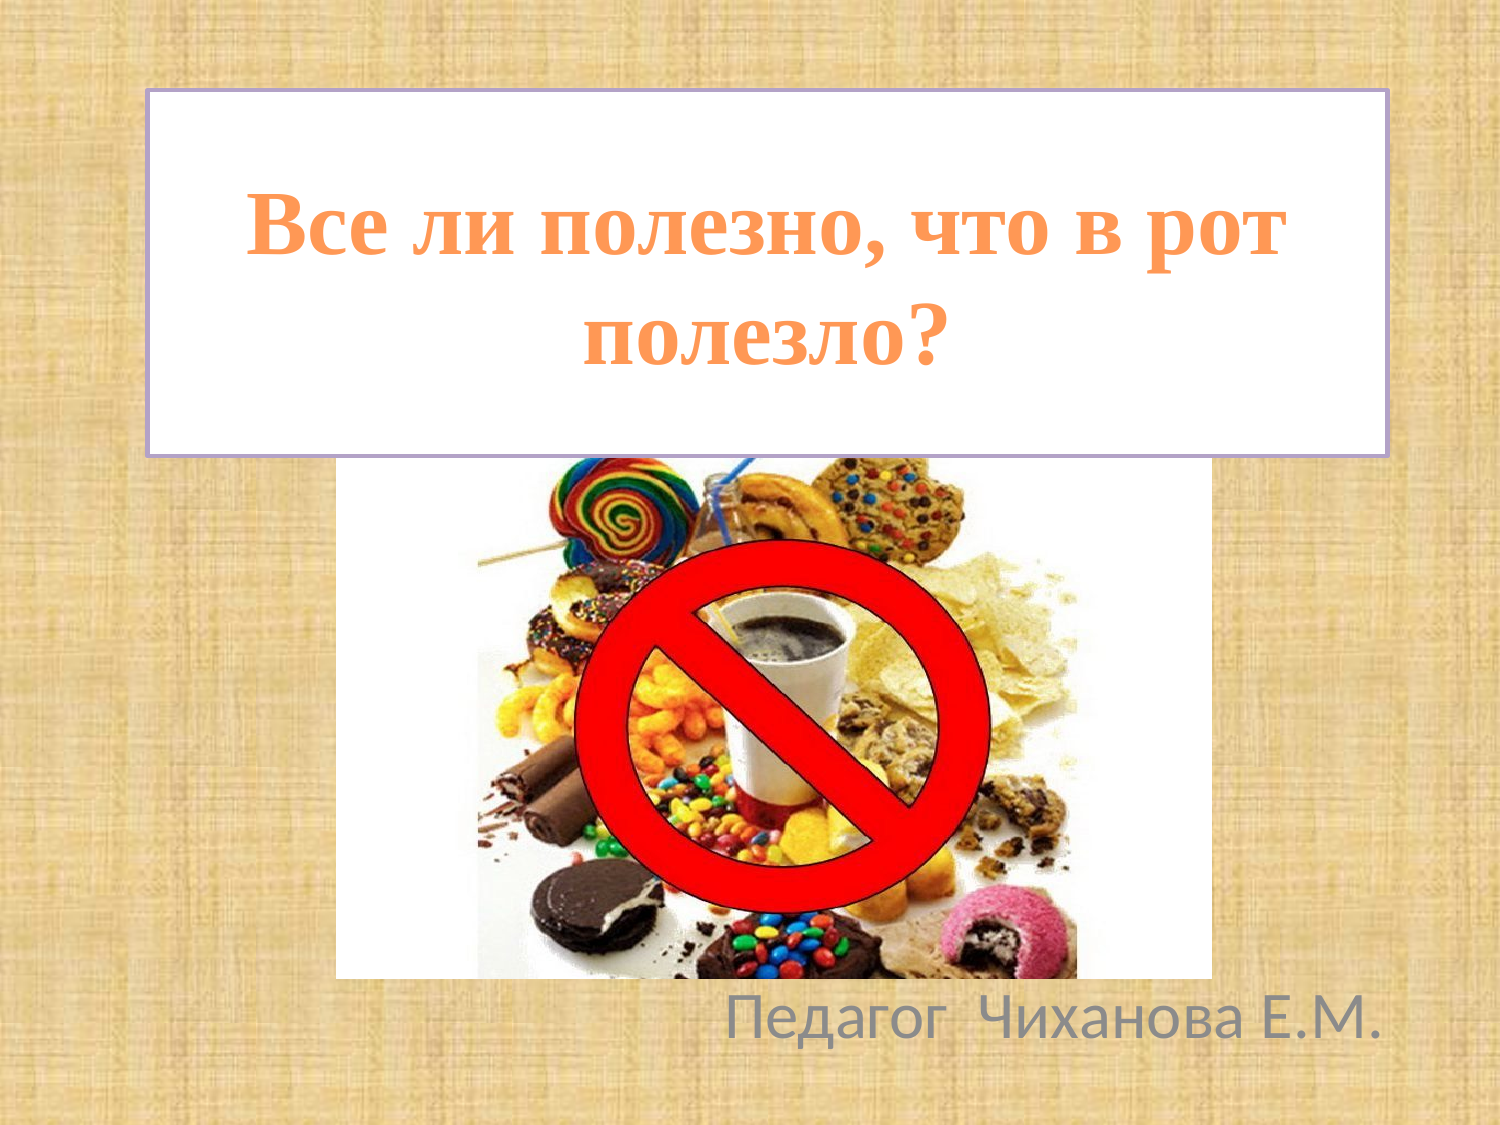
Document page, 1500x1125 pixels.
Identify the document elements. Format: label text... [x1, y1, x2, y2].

title Все ли полезно, что в рот полезло? [145, 88, 1390, 458]
picture [0, 0, 1500, 1125]
subtitle Педагог Чиханова Е.М. [655, 964, 1400, 1083]
